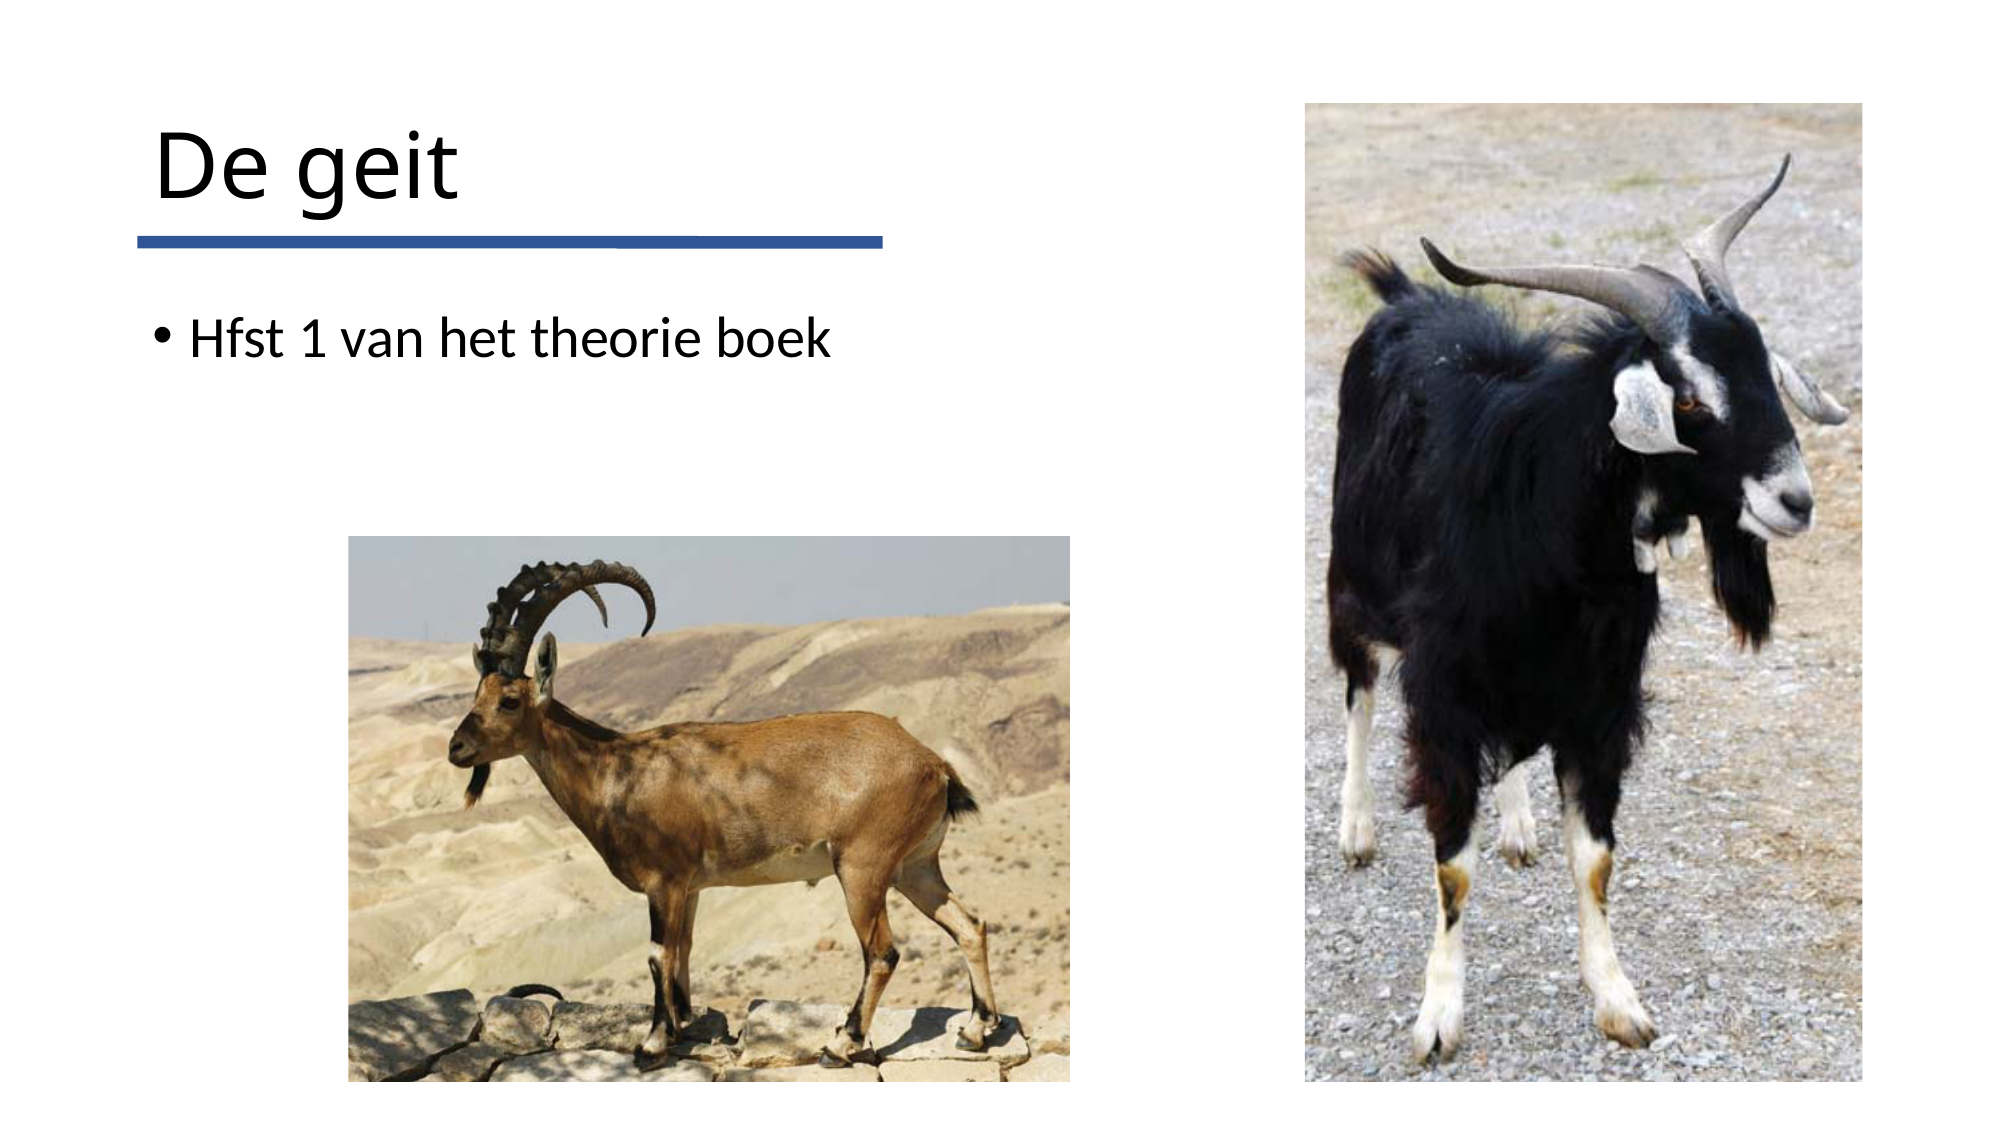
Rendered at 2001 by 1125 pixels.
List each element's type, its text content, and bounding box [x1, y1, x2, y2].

picture [348, 536, 1070, 1082]
picture [1304, 103, 1863, 1082]
list Hfst 1 van het theorie boek [137, 299, 1304, 1014]
title De geit [137, 59, 1863, 278]
